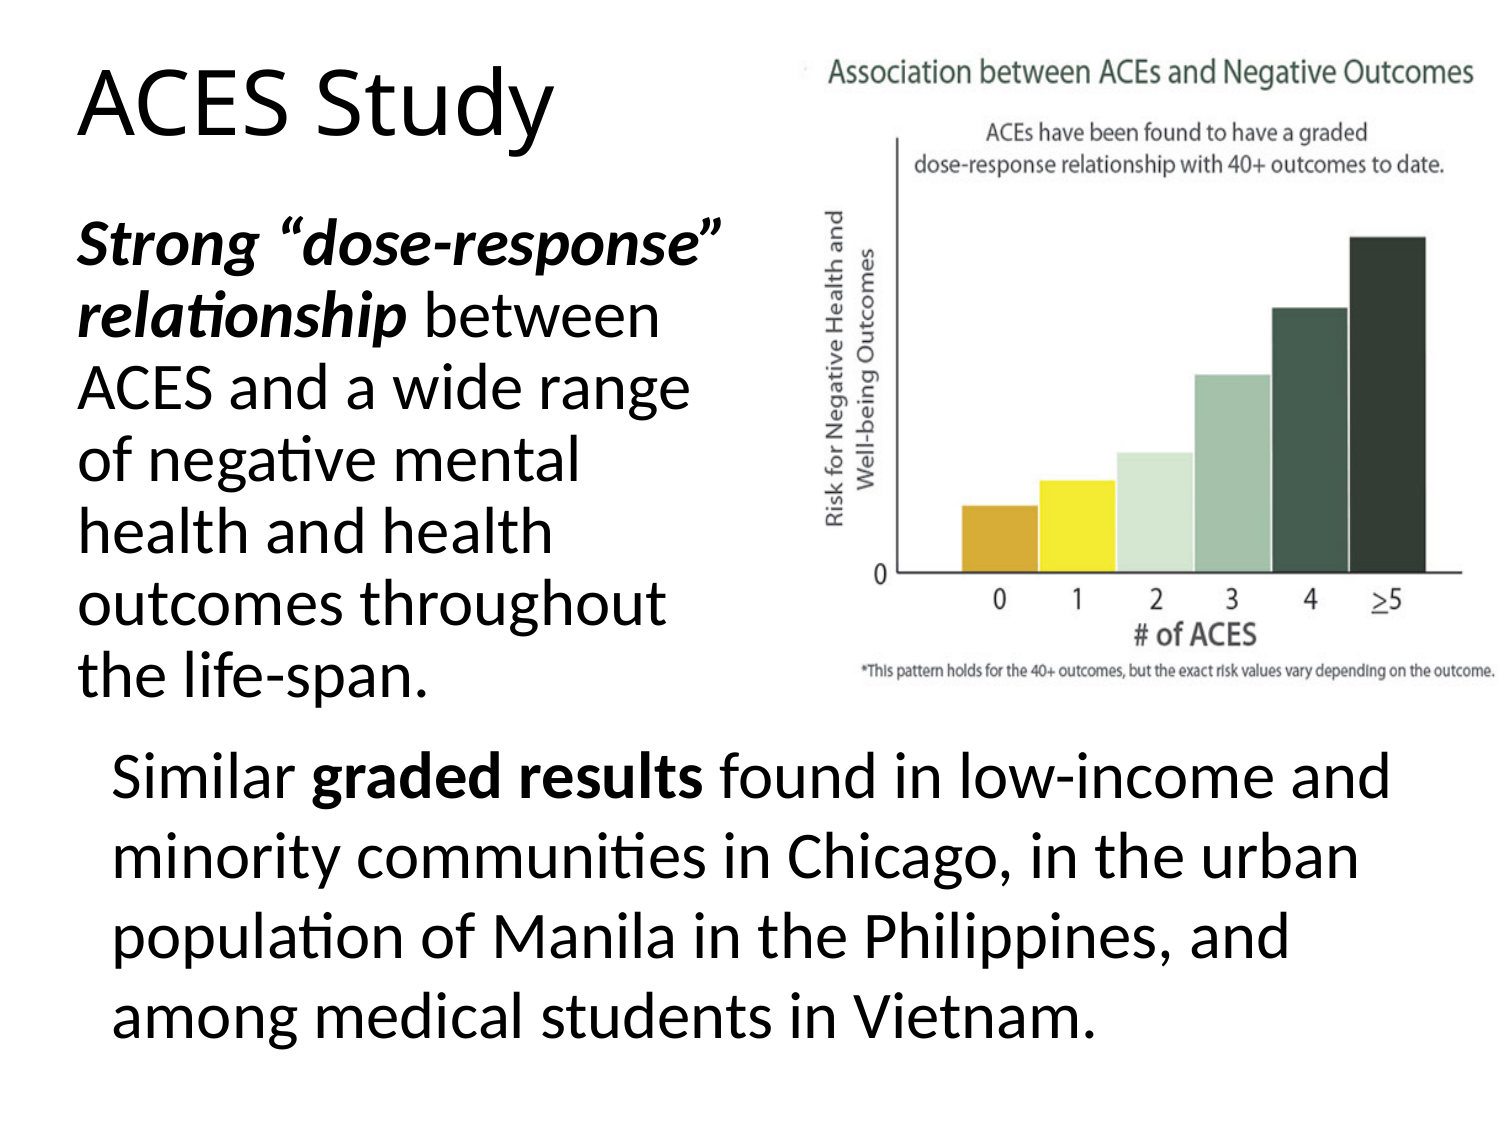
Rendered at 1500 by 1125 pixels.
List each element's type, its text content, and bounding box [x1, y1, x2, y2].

list Strong “dose-response” relationship between ACES and a wide range of negative mental health and health outcomes throughout the life-span. [62, 200, 724, 750]
text_box Similar graded results found in low-income and minority communities in Chicago, in the urban population of Manila in the Philippines, and among medical students in Vietnam. [97, 724, 1485, 1060]
title ACES Study [62, 49, 724, 163]
picture [724, 0, 1500, 738]
